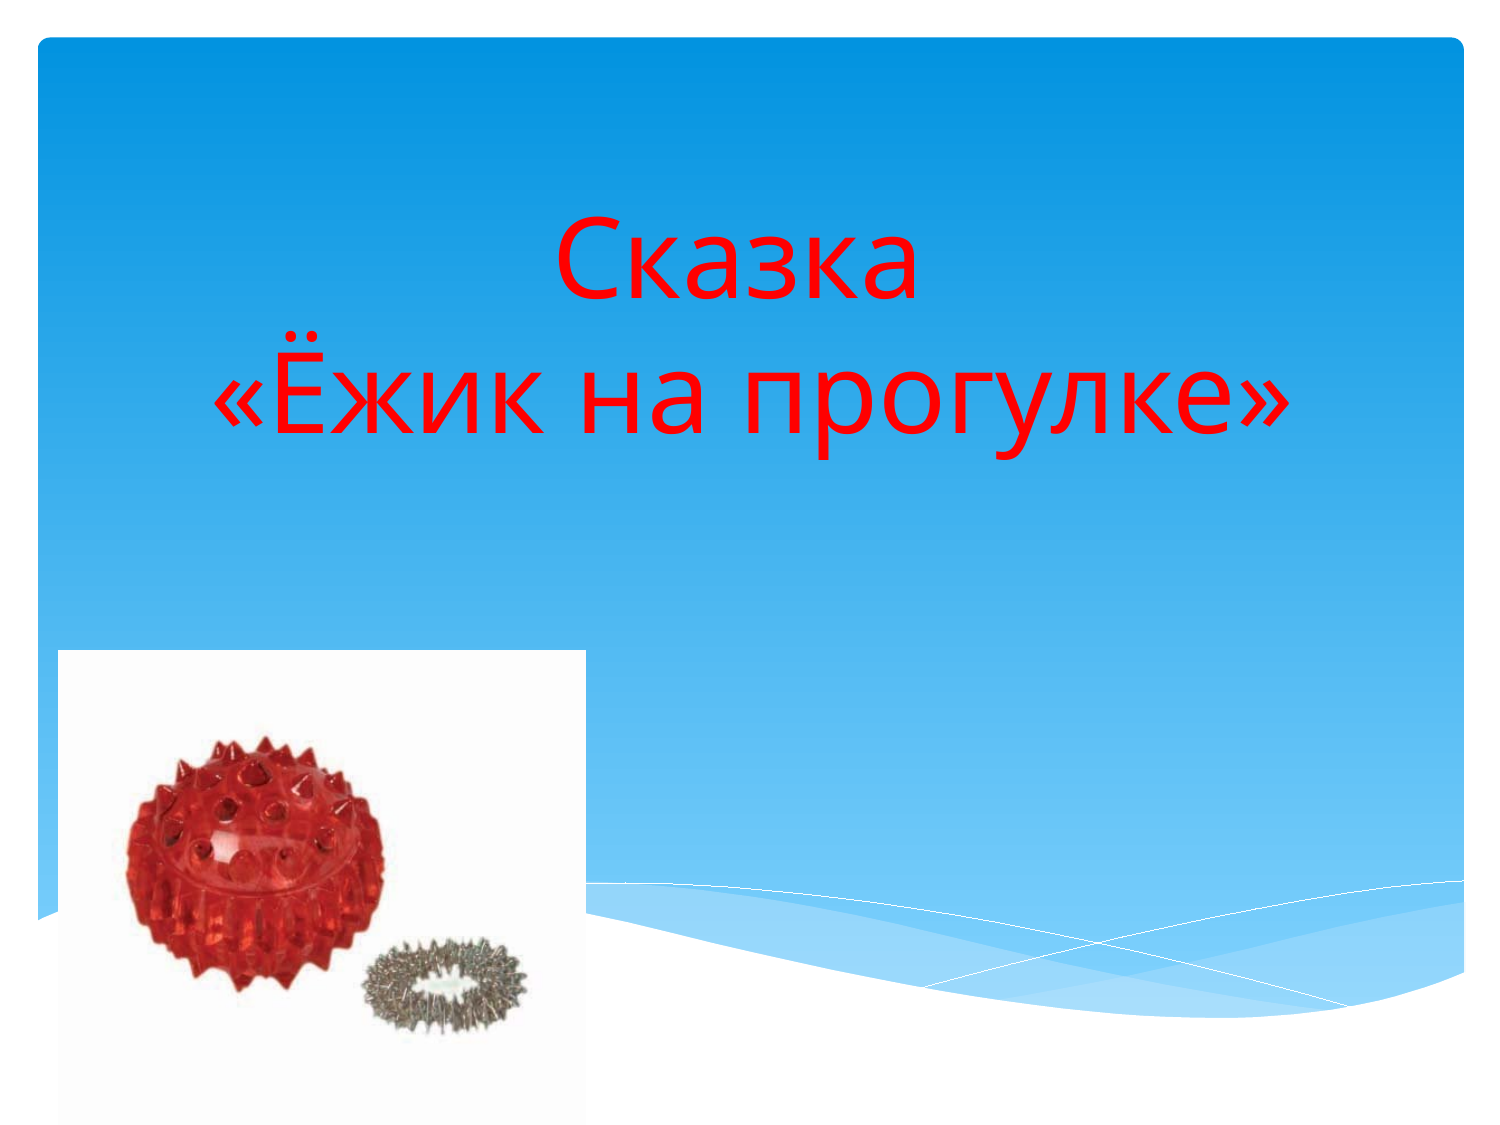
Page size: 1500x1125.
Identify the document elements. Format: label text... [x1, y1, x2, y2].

title Сказка «Ёжик на прогулке» [58, 222, 1447, 464]
picture [58, 649, 587, 1125]
